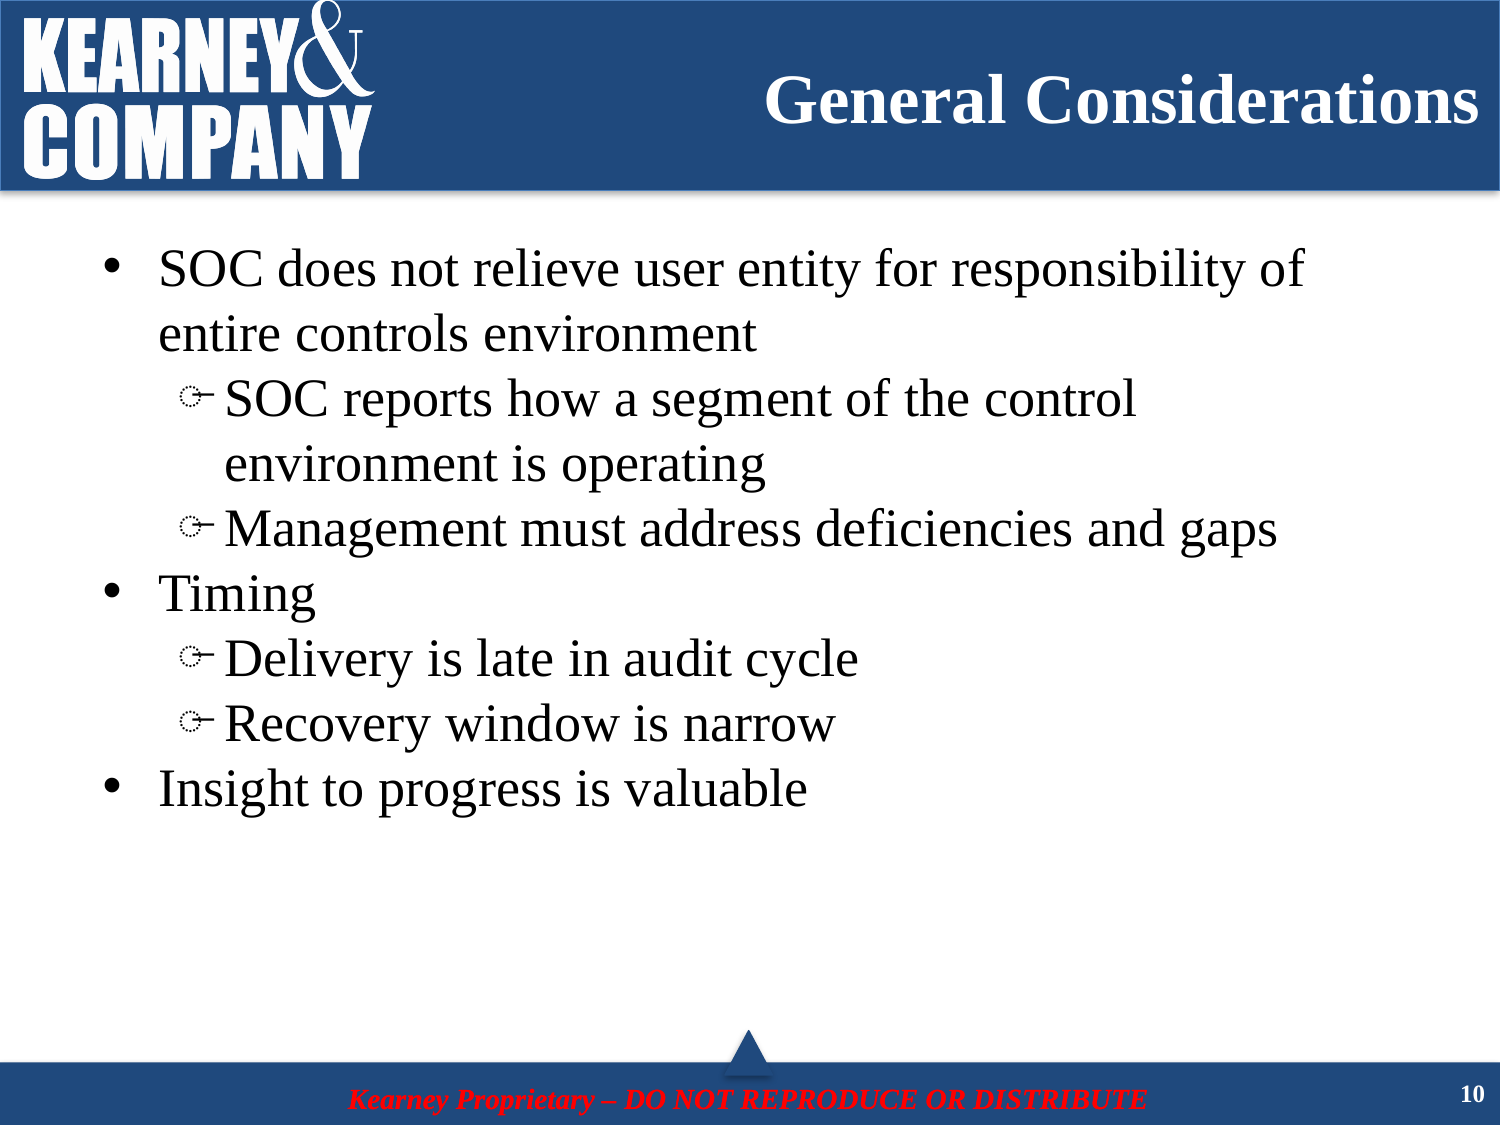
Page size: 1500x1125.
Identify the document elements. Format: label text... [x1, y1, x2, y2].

picture [24, 0, 375, 180]
slide_number 9 [1149, 1062, 1500, 1123]
title General Considerations [387, 1, 1497, 189]
list SOC does not relieve user entity for responsibility of entire controls environment SOC reports how a segment of the control environment is operating Management must address deficiencies and gaps Timing Delivery is late in audit cycle Recovery window is narrow Insight to progress is valuable [87, 224, 1438, 1018]
